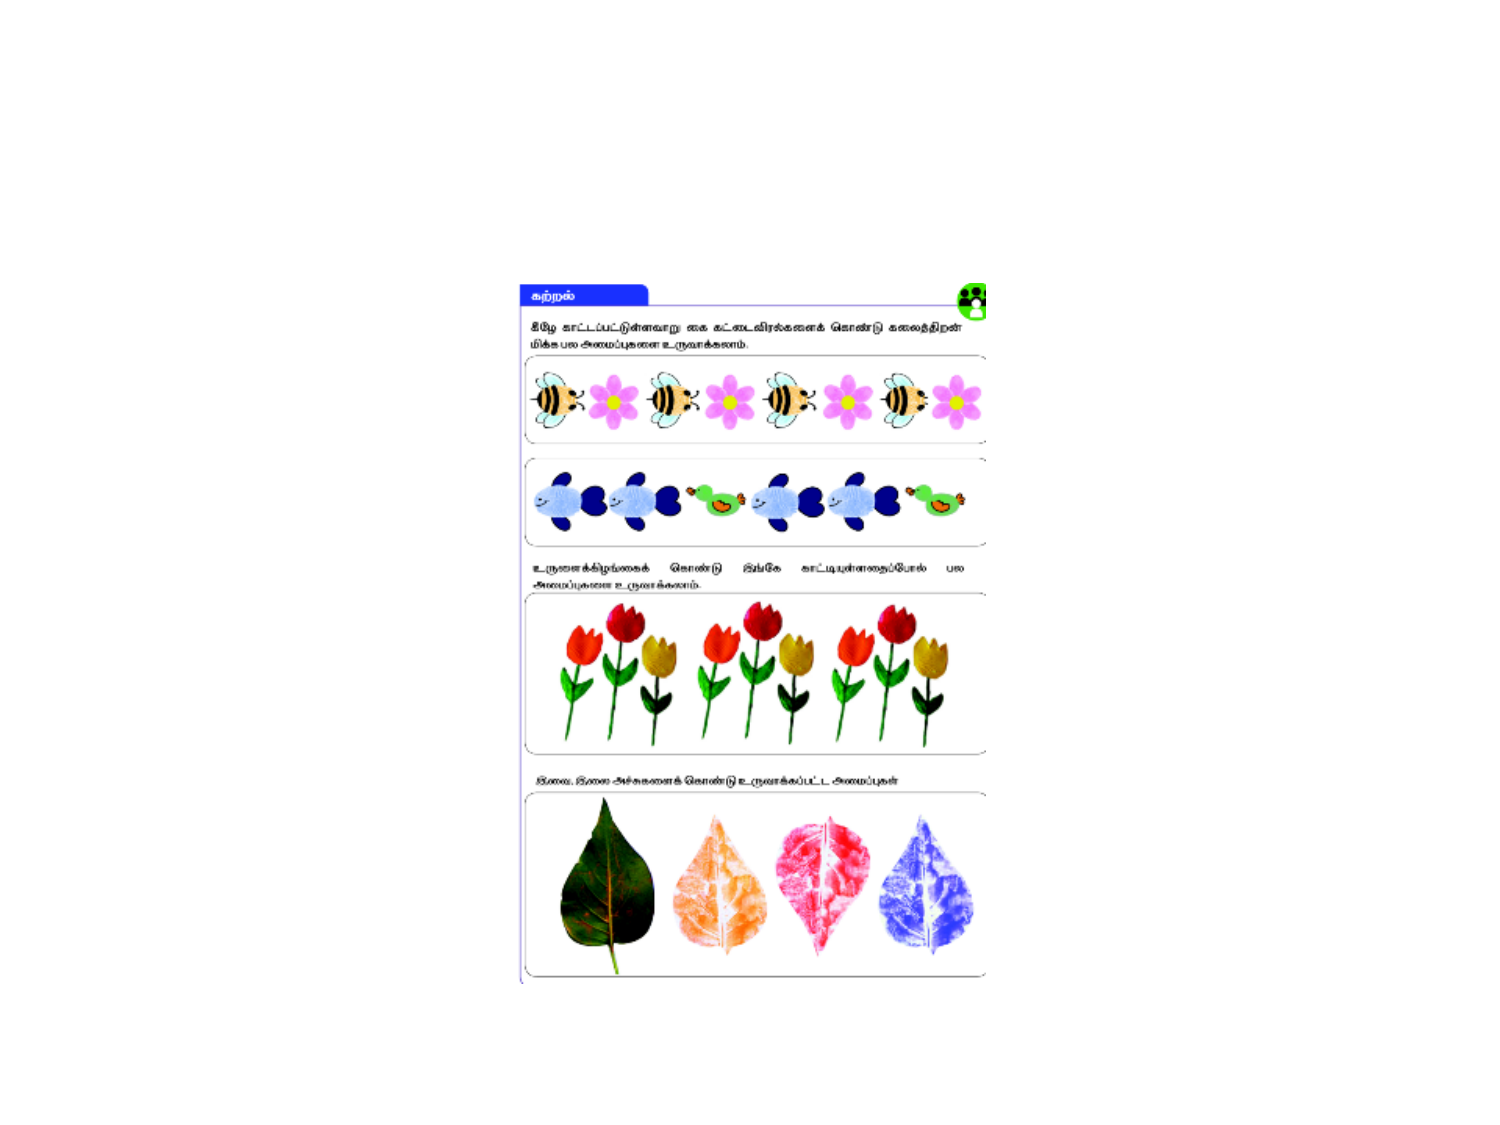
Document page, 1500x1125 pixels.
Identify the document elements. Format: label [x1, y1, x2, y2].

list [513, 283, 987, 984]
